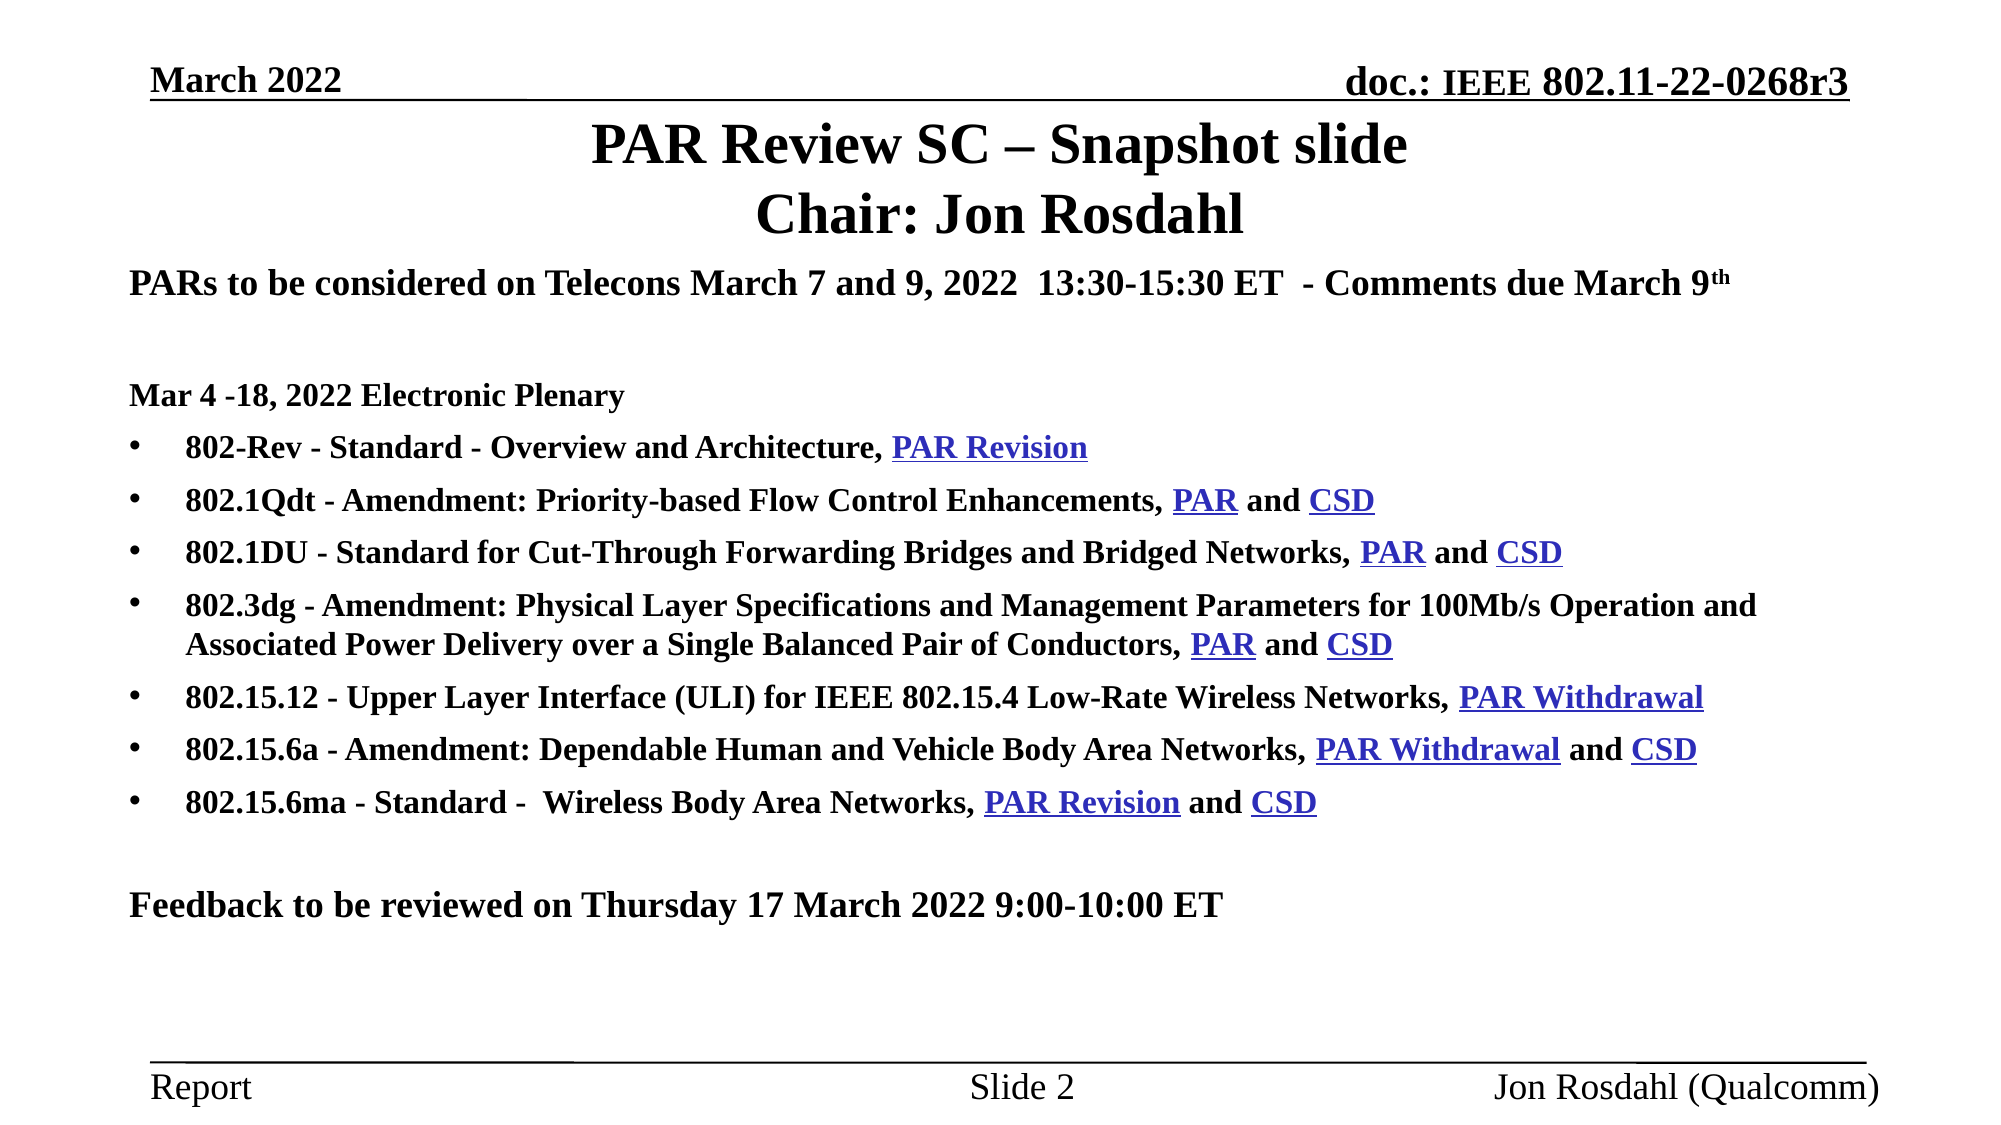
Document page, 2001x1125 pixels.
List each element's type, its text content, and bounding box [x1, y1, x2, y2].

list PARs to be considered on Telecons March 7 and 9, 2022 13:30-15:30 ET - Comments due March 9th Mar 4 -18, 2022 Electronic Plenary 802-Rev - Standard - Overview and Architecture, PAR Revision 802.1Qdt - Amendment: Priority-based Flow Control Enhancements, PAR and CSD 802.1DU - Standard for Cut-Through Forwarding Bridges and Bridged Networks, PAR and CSD 802.3dg - Amendment: Physical Layer Specifications and Management Parameters for 100Mb/s Operation and Associated Power Delivery over a Single Balanced Pair of Conductors, PAR and CSD 802.15.12 - Upper Layer Interface (ULI) for IEEE 802.15.4 Low-Rate Wireless Networks, PAR Withdrawal 802.15.6a - Amendment: Dependable Human and Vehicle Body Area Networks, PAR Withdrawal and CSD 802.15.6ma - Standard - Wireless Body Area Networks, PAR Revision and CSD Feedback to be reviewed on Thursday 17 March 2022 9:00-10:00 ET [113, 250, 1898, 1063]
title PAR Review SC – Snapshot slide Chair: Jon Rosdahl [149, 105, 1851, 245]
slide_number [149, 49, 431, 100]
slide_number Slide 2 [950, 1061, 1095, 1125]
footer Jon Rosdahl (Qualcomm) [1436, 1061, 1881, 1108]
